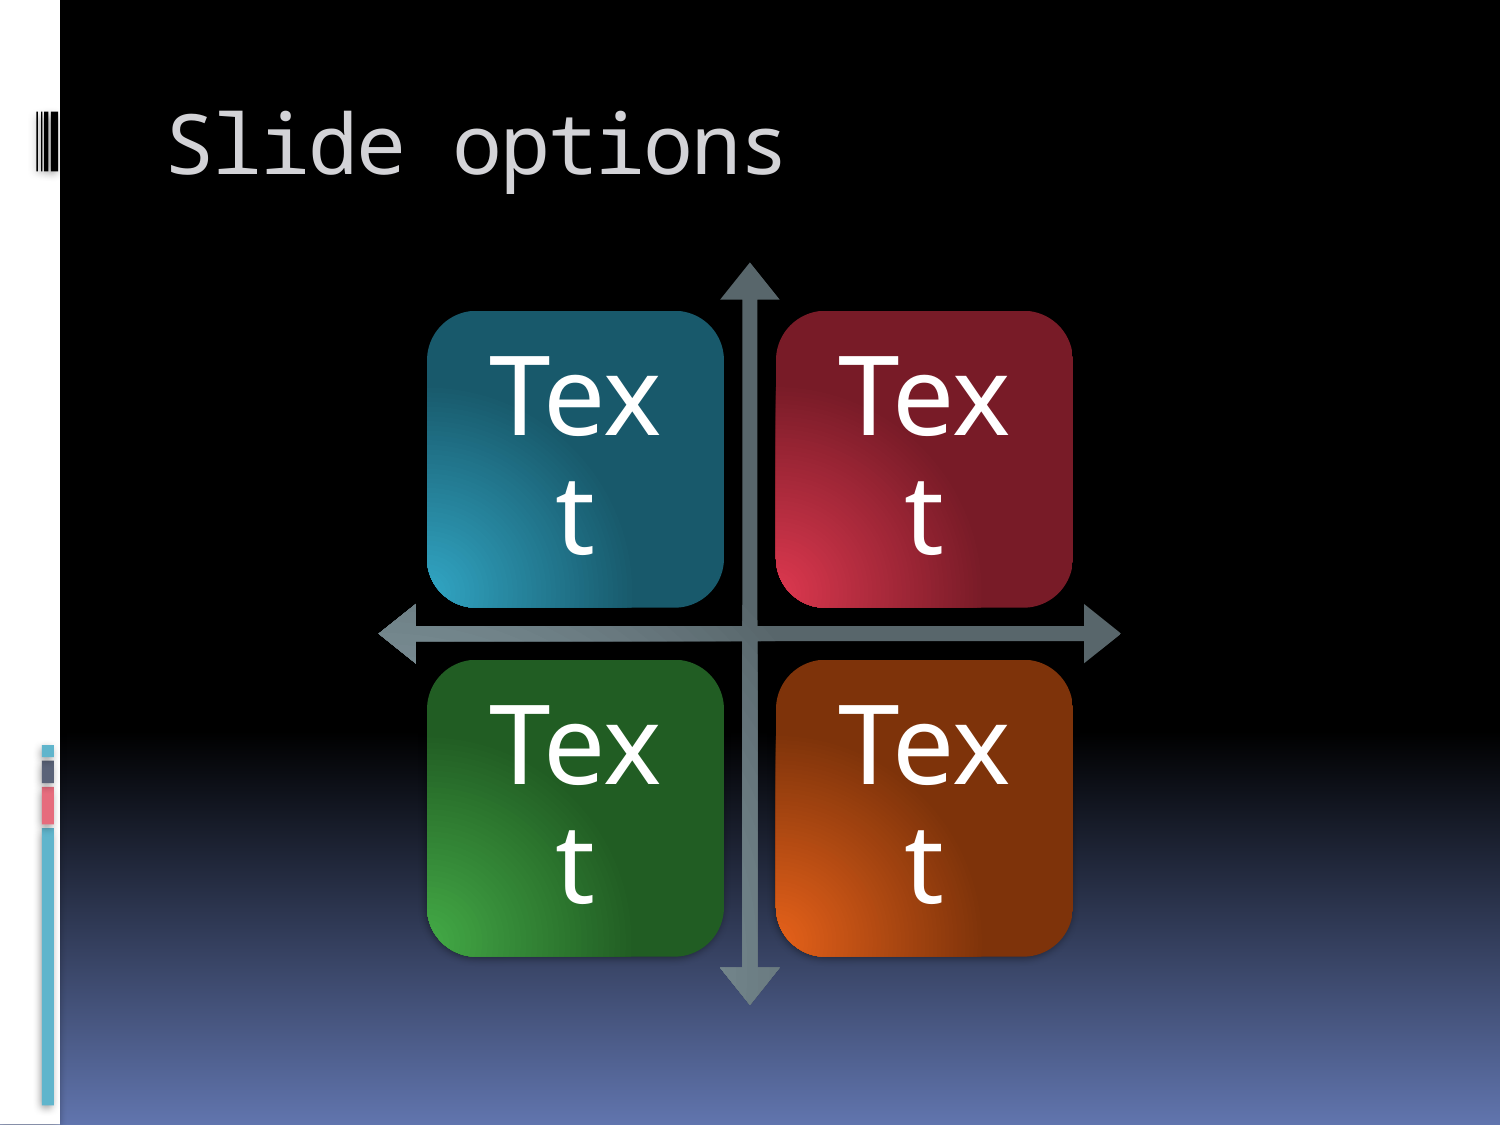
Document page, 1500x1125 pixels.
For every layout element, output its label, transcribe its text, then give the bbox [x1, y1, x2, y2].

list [74, 261, 1426, 1006]
title Slide options [150, 83, 1425, 234]
